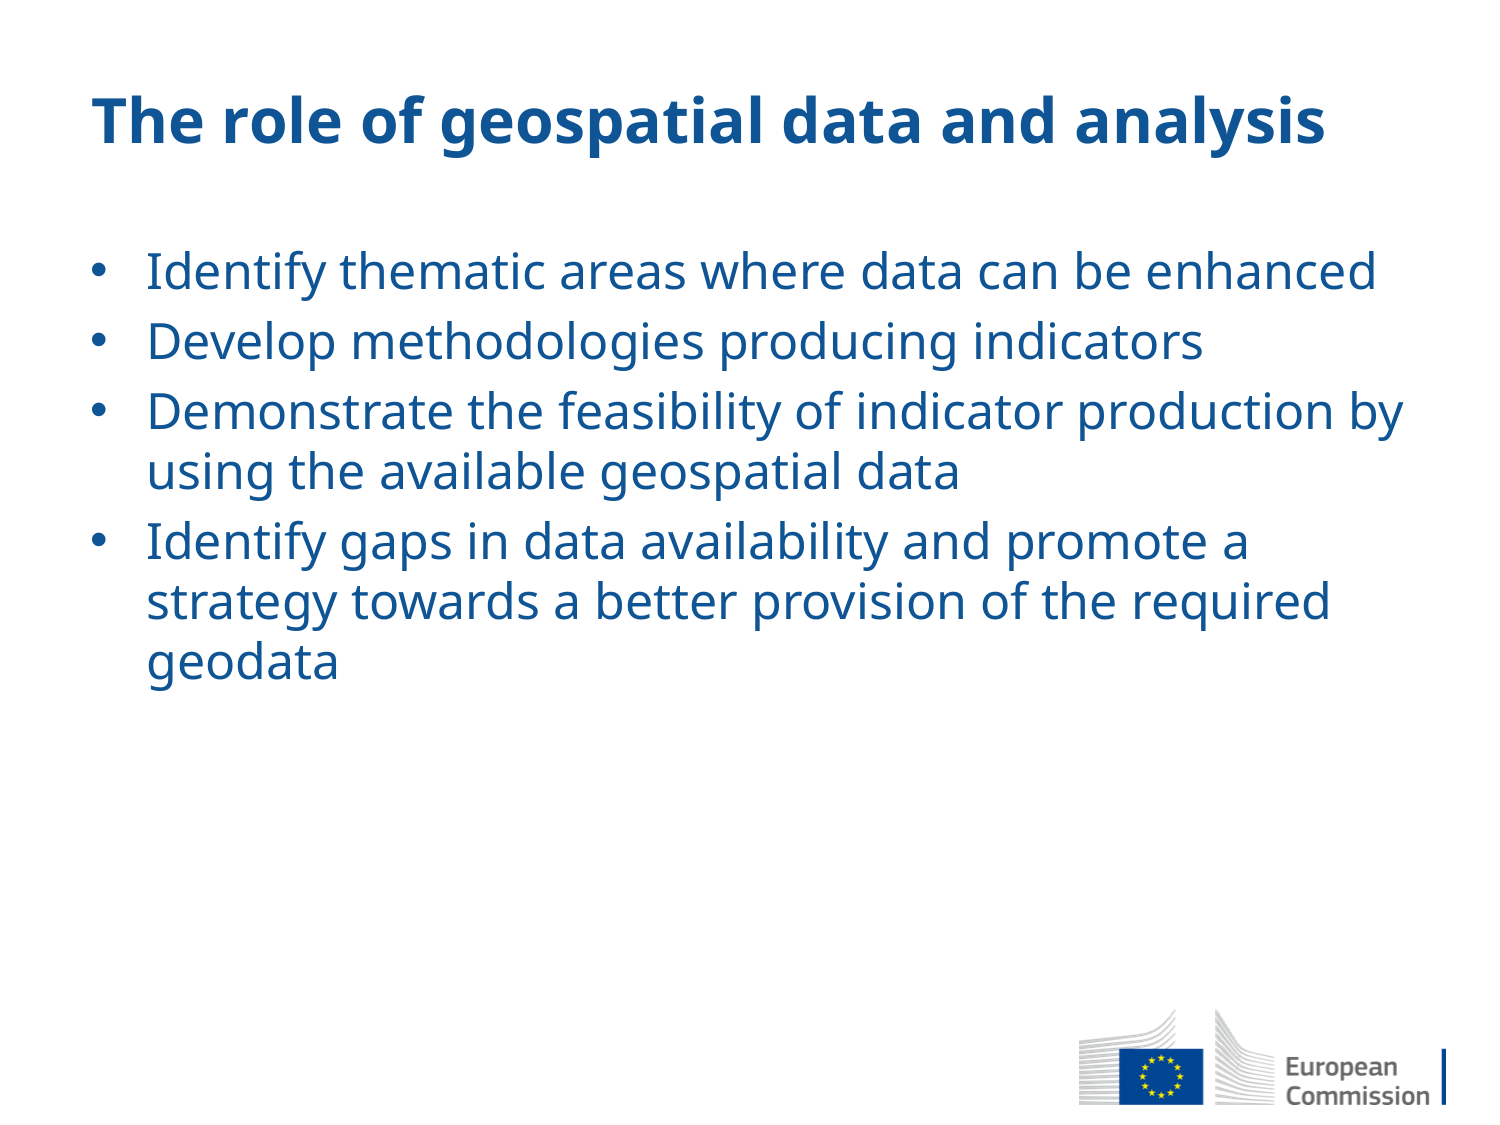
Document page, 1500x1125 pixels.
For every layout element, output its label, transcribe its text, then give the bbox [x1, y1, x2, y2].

title The role of geospatial data and analysis [76, 41, 1447, 195]
list Identify thematic areas where data can be enhanced Develop methodologies producing indicators Demonstrate the feasibility of indicator production by using the available geospatial data Identify gaps in data availability and promote a strategy towards a better provision of the required geodata [75, 231, 1425, 988]
picture [1078, 1008, 1447, 1106]
